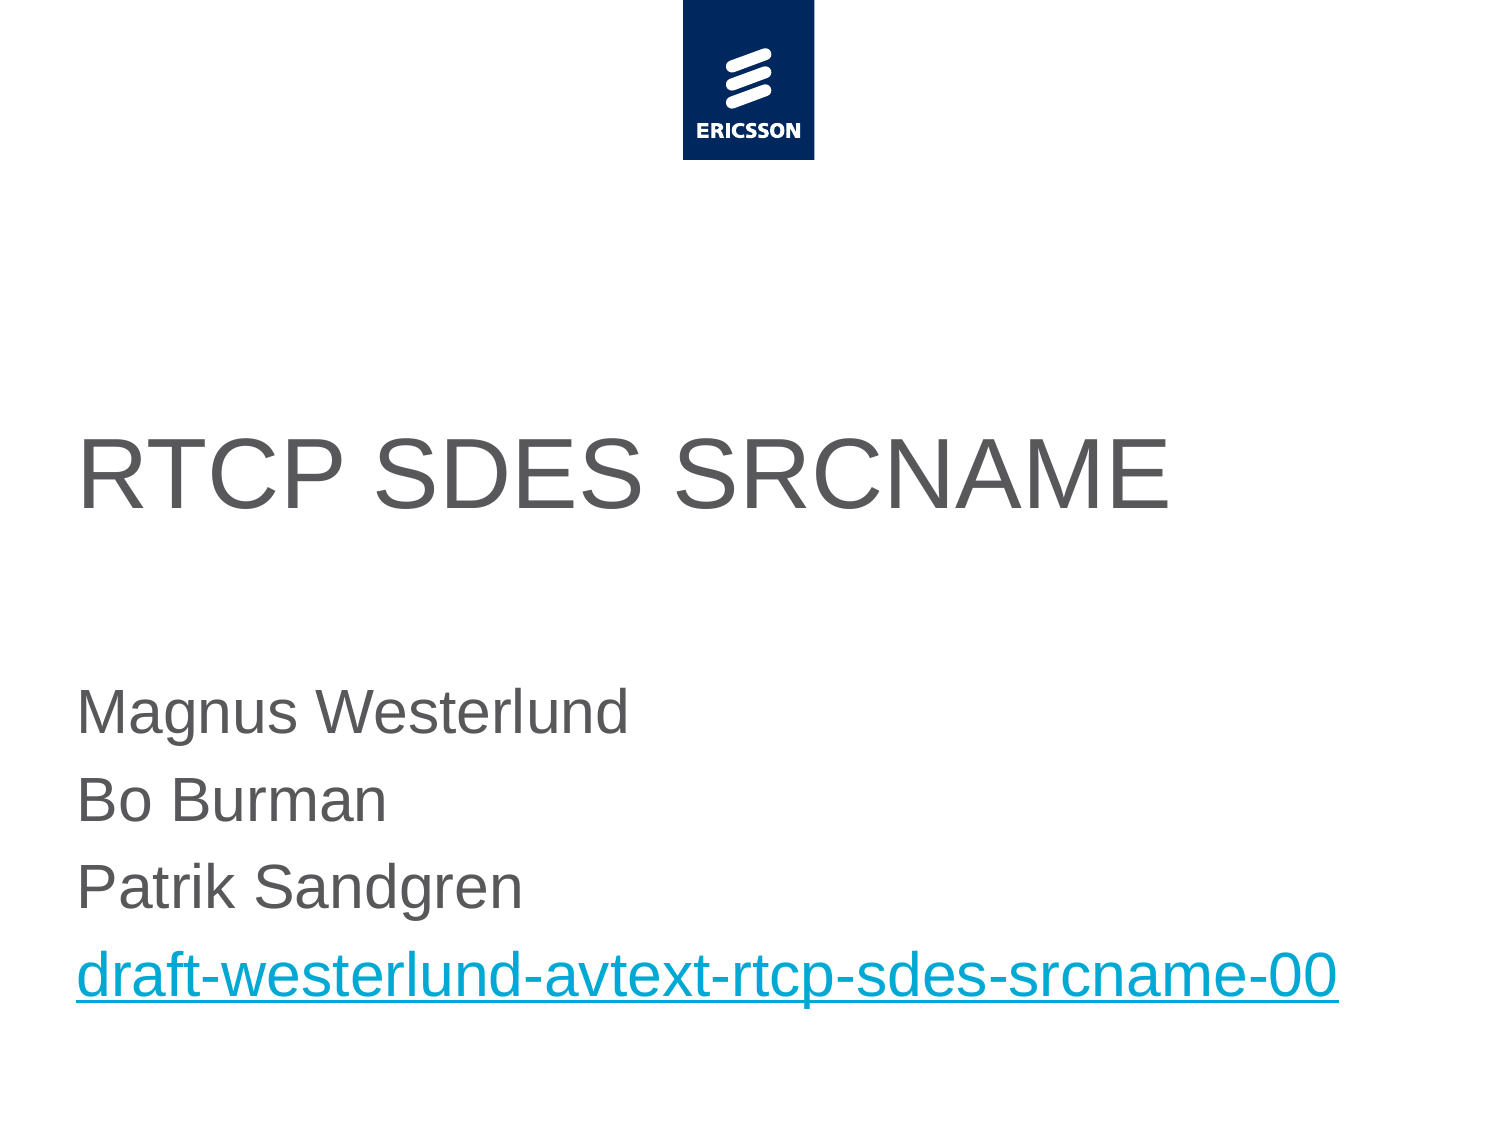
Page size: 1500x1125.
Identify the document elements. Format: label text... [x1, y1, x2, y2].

subtitle Magnus Westerlund Bo Burman Patrik Sandgren draft-westerlund-avtext-rtcp-sdes-srcname-00 [64, 670, 1436, 1003]
title RTCP SDES SRCNAME [64, 408, 1435, 530]
